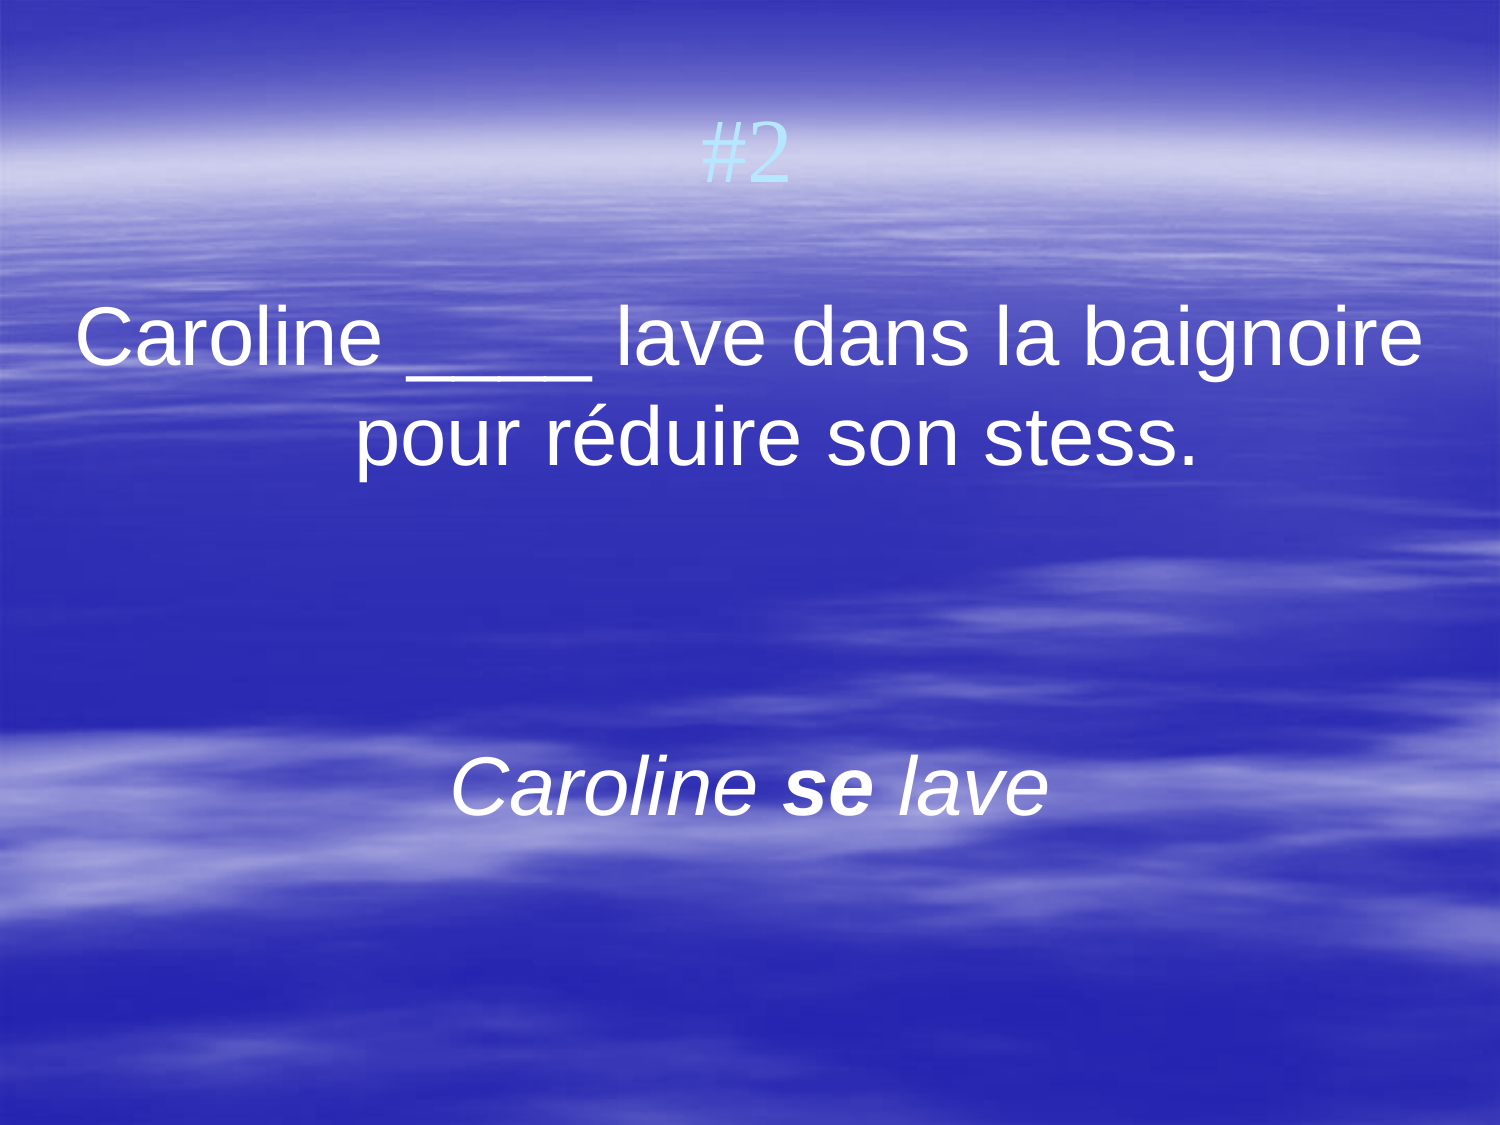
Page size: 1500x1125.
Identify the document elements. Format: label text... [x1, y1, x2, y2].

title #2 [49, 37, 1446, 255]
list Caroline ____ lave dans la baignoire pour réduire son stess. Caroline se lave [49, 275, 1451, 1001]
